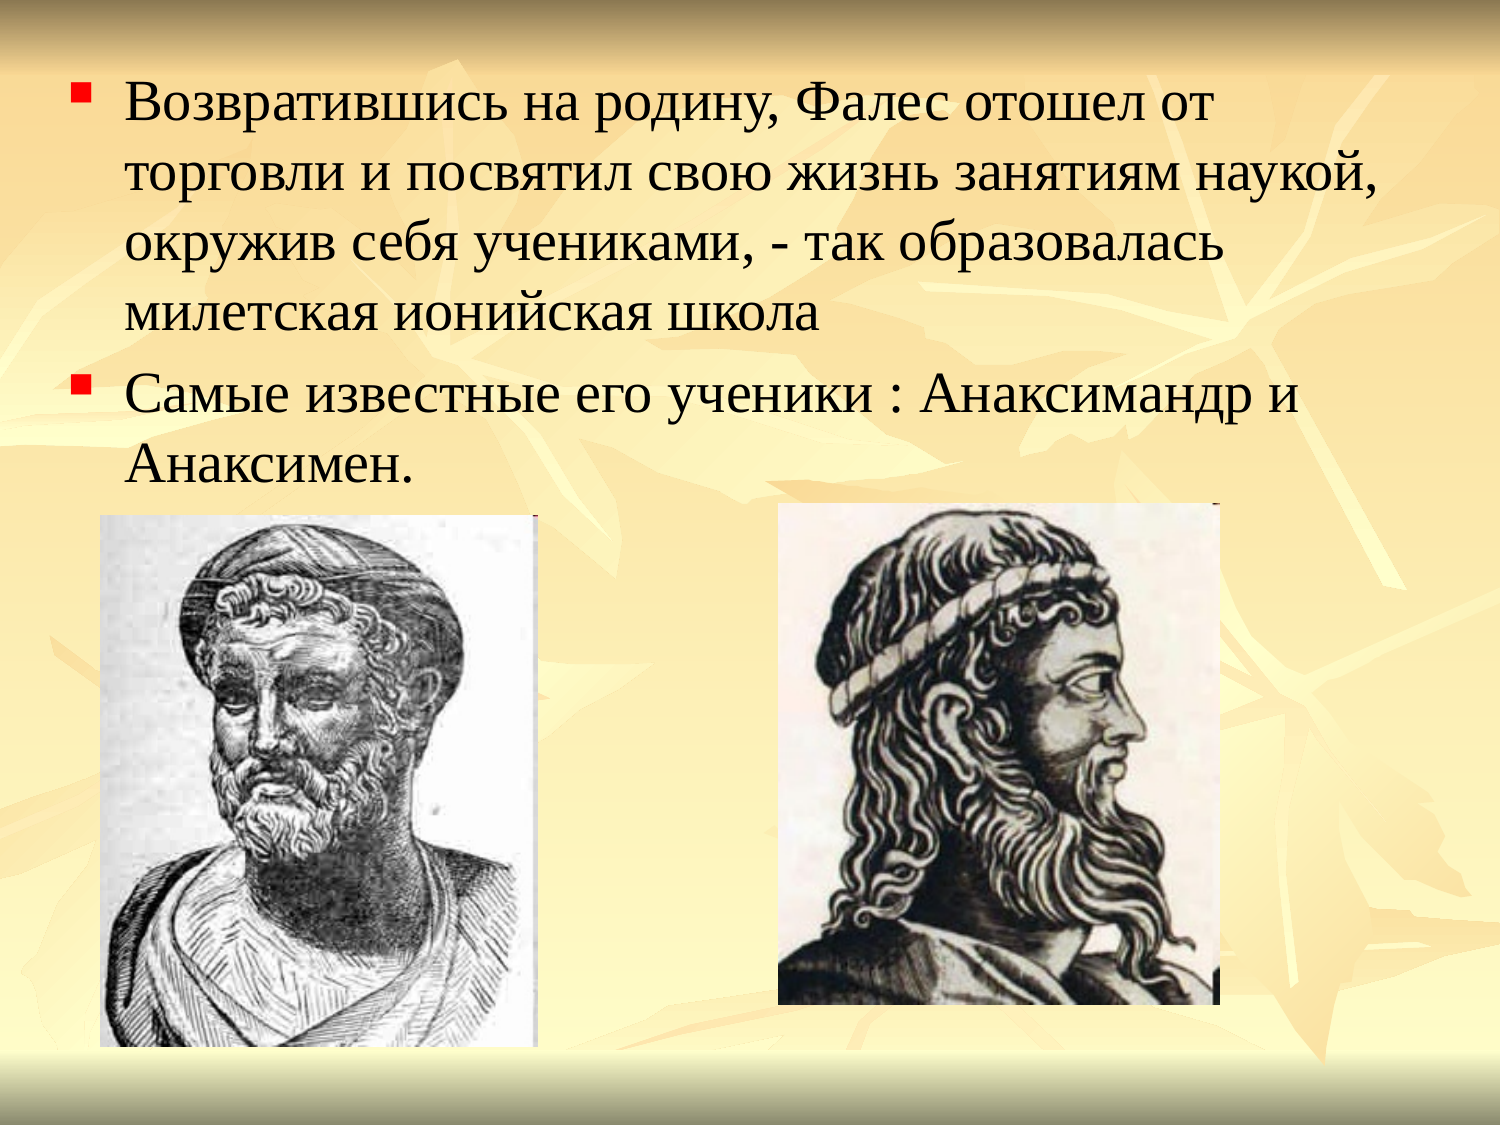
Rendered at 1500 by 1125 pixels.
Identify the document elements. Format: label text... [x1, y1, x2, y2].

picture [778, 503, 1220, 1005]
list Возвратившись на родину, Фалес отошел от торговли и посвятил свою жизнь занятиям наукой, окружив себя учениками, - так образовалась милетская ионийская школа Самые известные его ученики : Анаксимандр и Анаксимен. [52, 54, 1404, 948]
picture [99, 515, 538, 1047]
